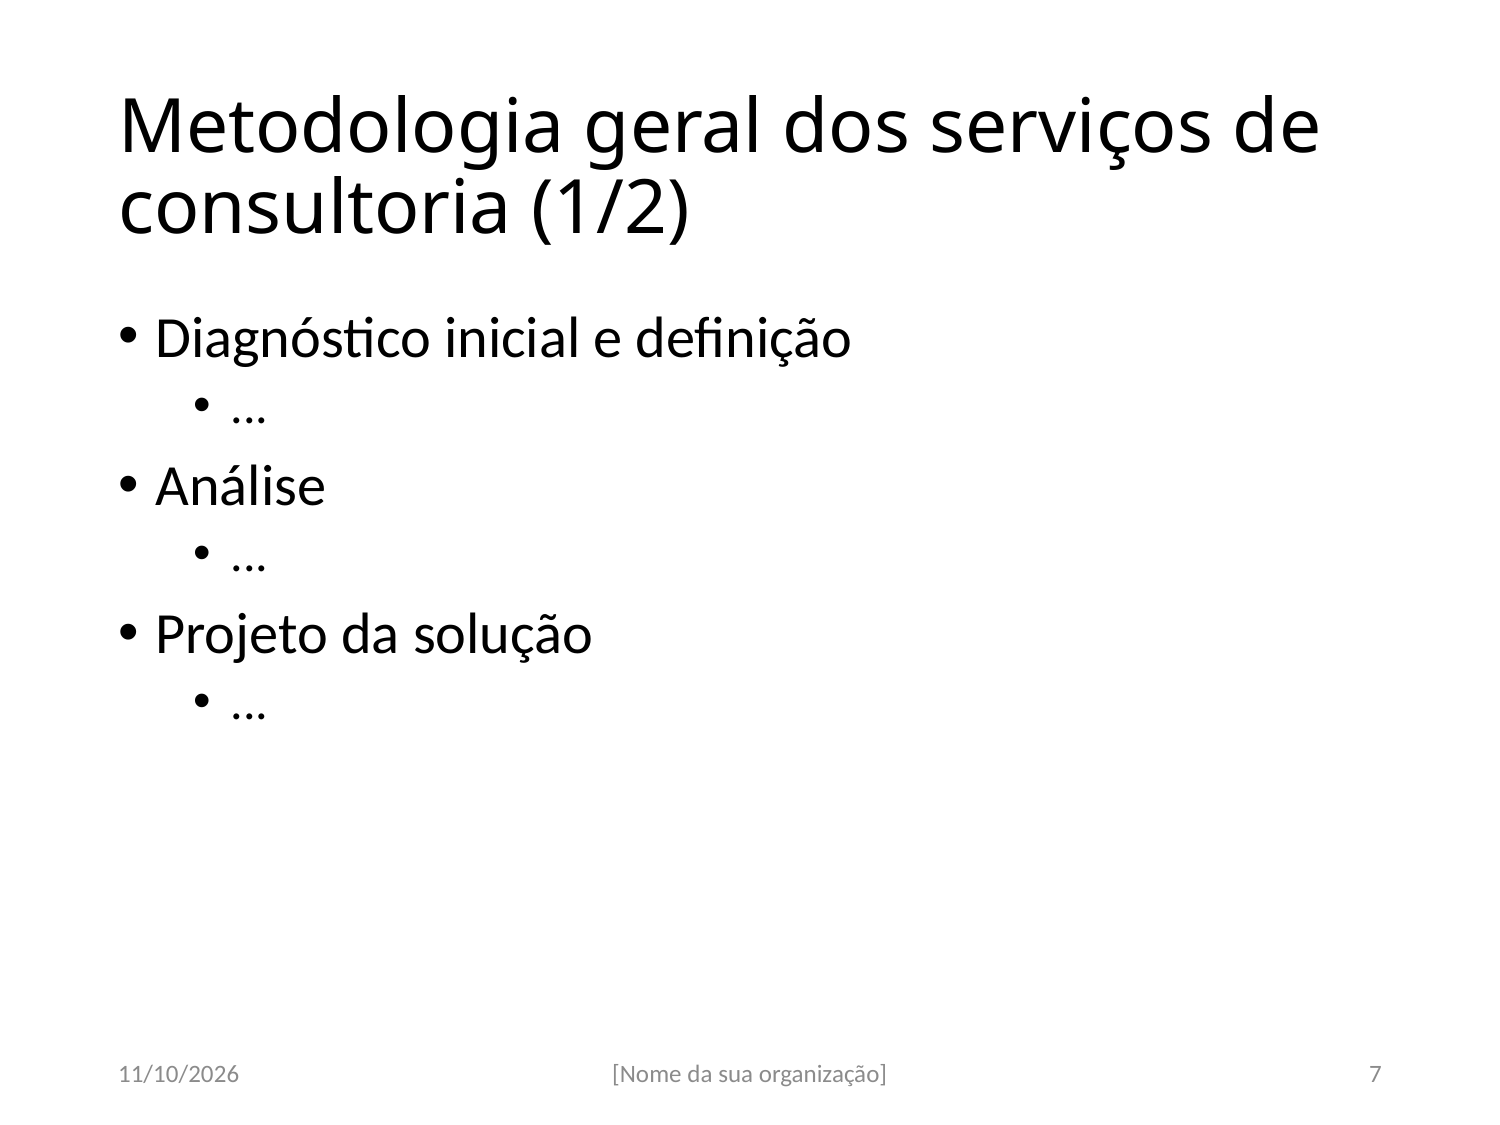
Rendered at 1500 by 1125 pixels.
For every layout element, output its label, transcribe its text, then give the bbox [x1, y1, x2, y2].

slide_number 07-Sep-17 [103, 1042, 441, 1103]
list Diagnóstico inicial e definição ... Análise ... Projeto da solução ... [103, 299, 1397, 1014]
slide_number 7 [1059, 1042, 1397, 1103]
title Metodologia geral dos serviços de consultoria (1/2) [103, 59, 1397, 278]
footer [Nome da sua organização] [496, 1042, 1004, 1103]
